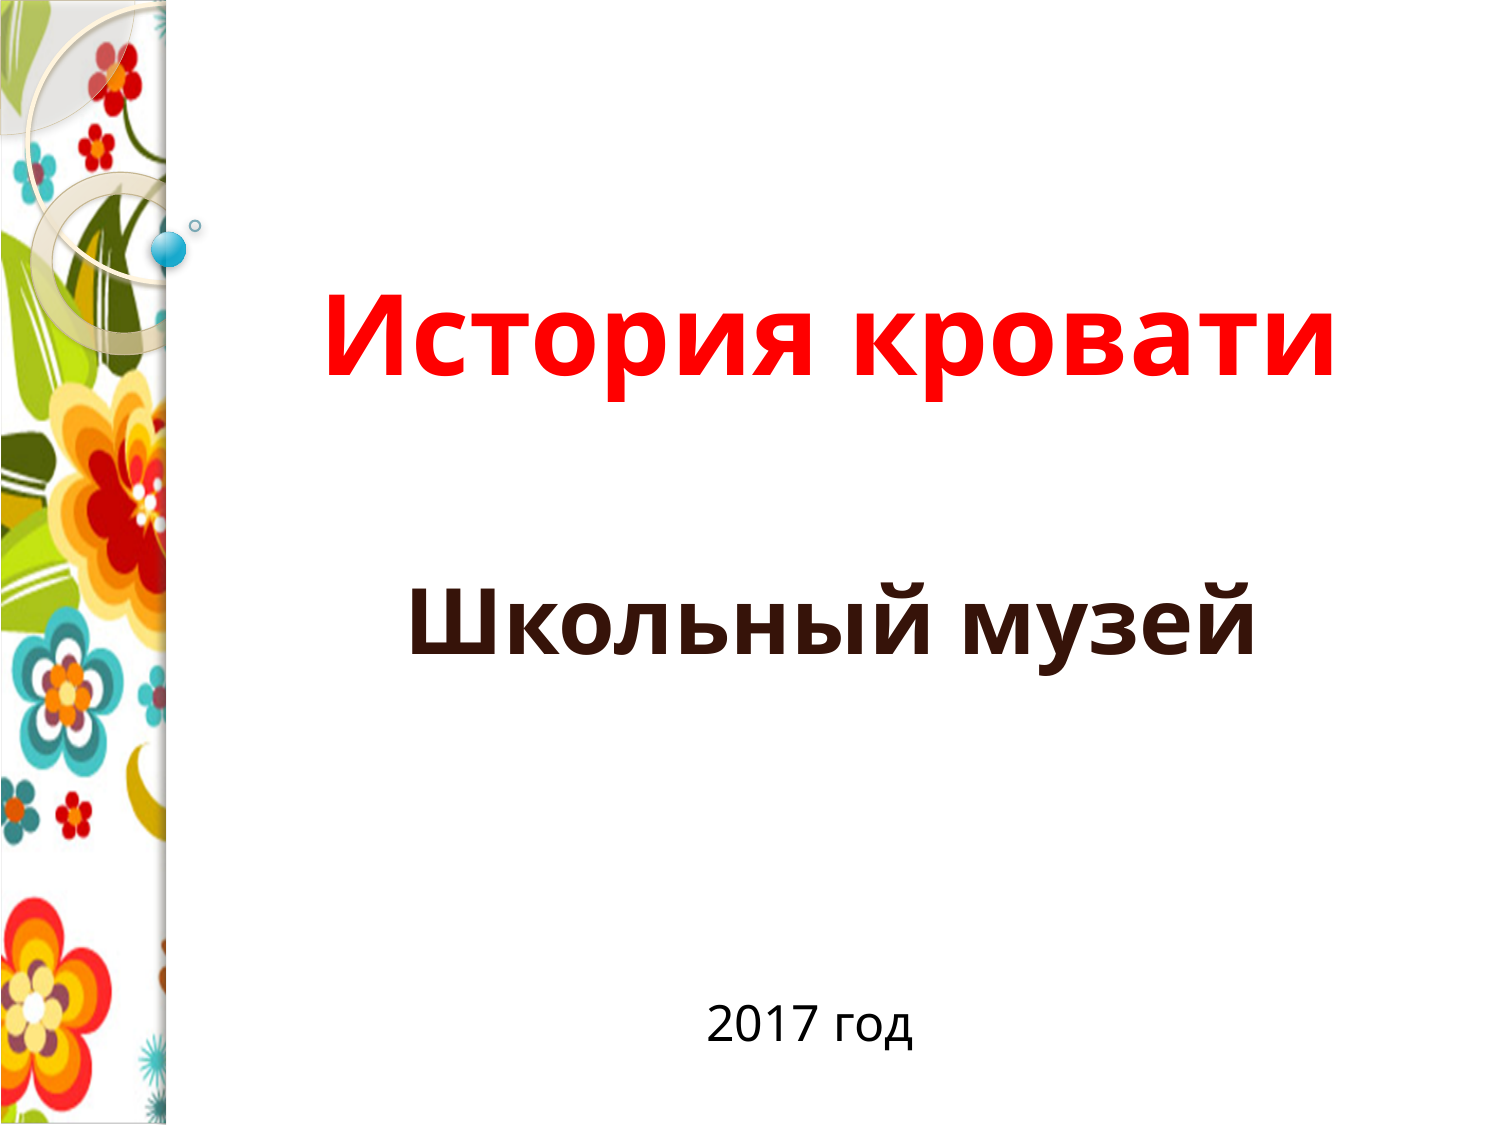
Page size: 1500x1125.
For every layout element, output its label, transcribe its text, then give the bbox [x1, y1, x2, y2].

picture [62, 195, 160, 280]
picture [53, 241, 160, 332]
picture [0, 134, 166, 1125]
text_box 2017 год [691, 984, 929, 1060]
picture [136, 0, 164, 4]
title История кровати [222, 164, 1438, 406]
subtitle Школьный музей [222, 562, 1438, 909]
picture [32, 13, 160, 207]
